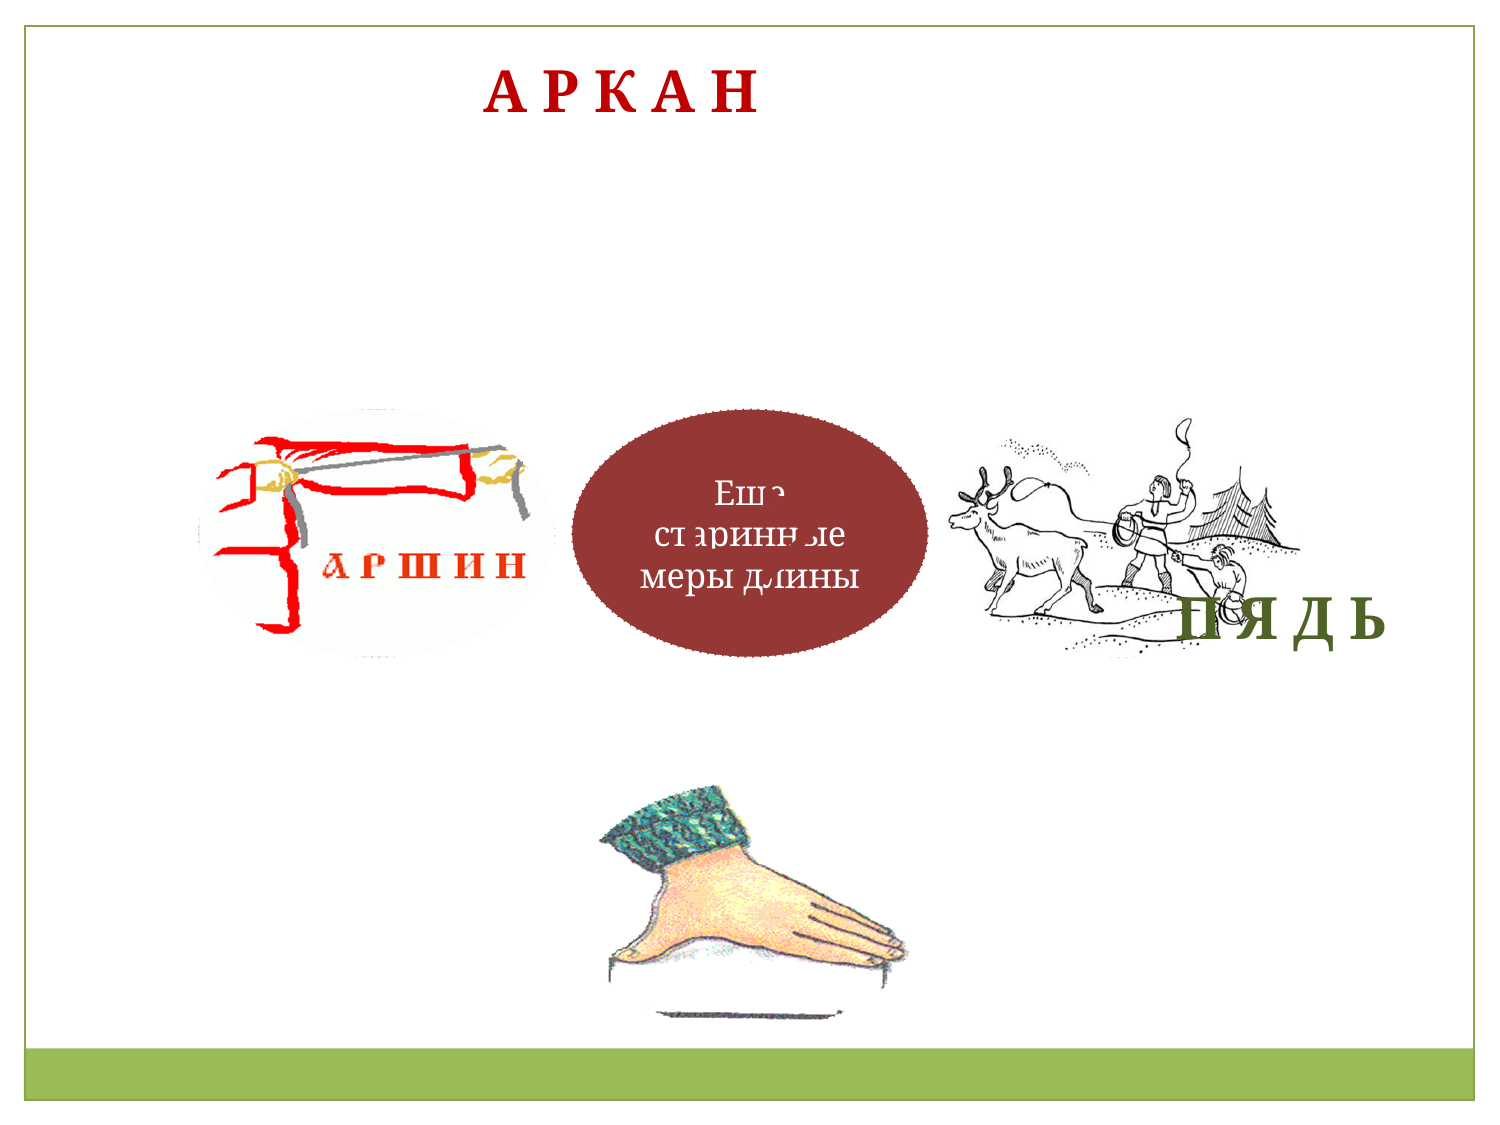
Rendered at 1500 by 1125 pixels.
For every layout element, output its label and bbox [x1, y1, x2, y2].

text_box [34, 34, 1466, 1032]
